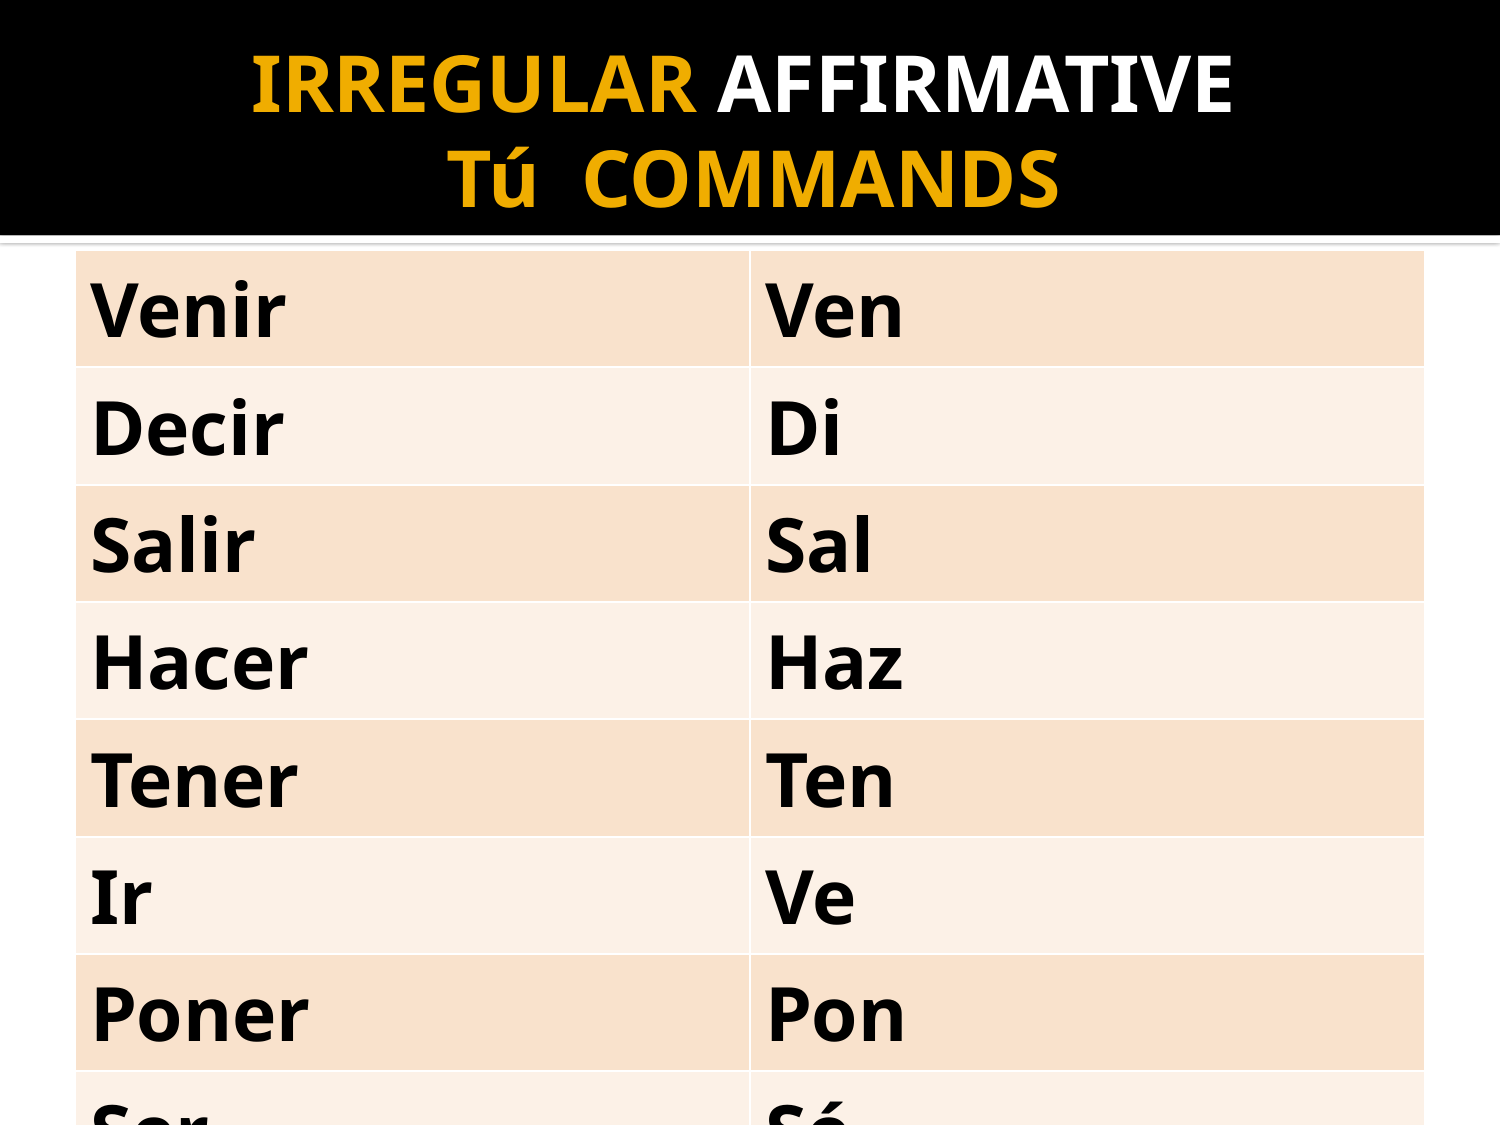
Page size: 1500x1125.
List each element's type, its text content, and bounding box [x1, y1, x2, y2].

table_header Ven [751, 251, 1424, 366]
table_cell Hacer [76, 603, 749, 718]
table_cell Pon [751, 955, 1424, 1070]
table_cell Salir [76, 486, 749, 601]
table_header Venir [76, 251, 749, 366]
table_cell Di [751, 368, 1424, 484]
table_cell Ve [751, 838, 1424, 953]
table_cell Tener [76, 720, 749, 836]
table_cell Decir [76, 368, 749, 484]
table_cell Ir [76, 838, 749, 953]
table_cell Ten [751, 720, 1424, 836]
title IRREGULAR AFFIRMATIVE Tú COMMANDS [75, 25, 1425, 231]
table_cell Sé [751, 1072, 1424, 1125]
table_cell Sal [751, 486, 1424, 601]
table_cell Ser [76, 1072, 749, 1125]
table_cell Haz [751, 603, 1424, 718]
table_cell Poner [76, 955, 749, 1070]
